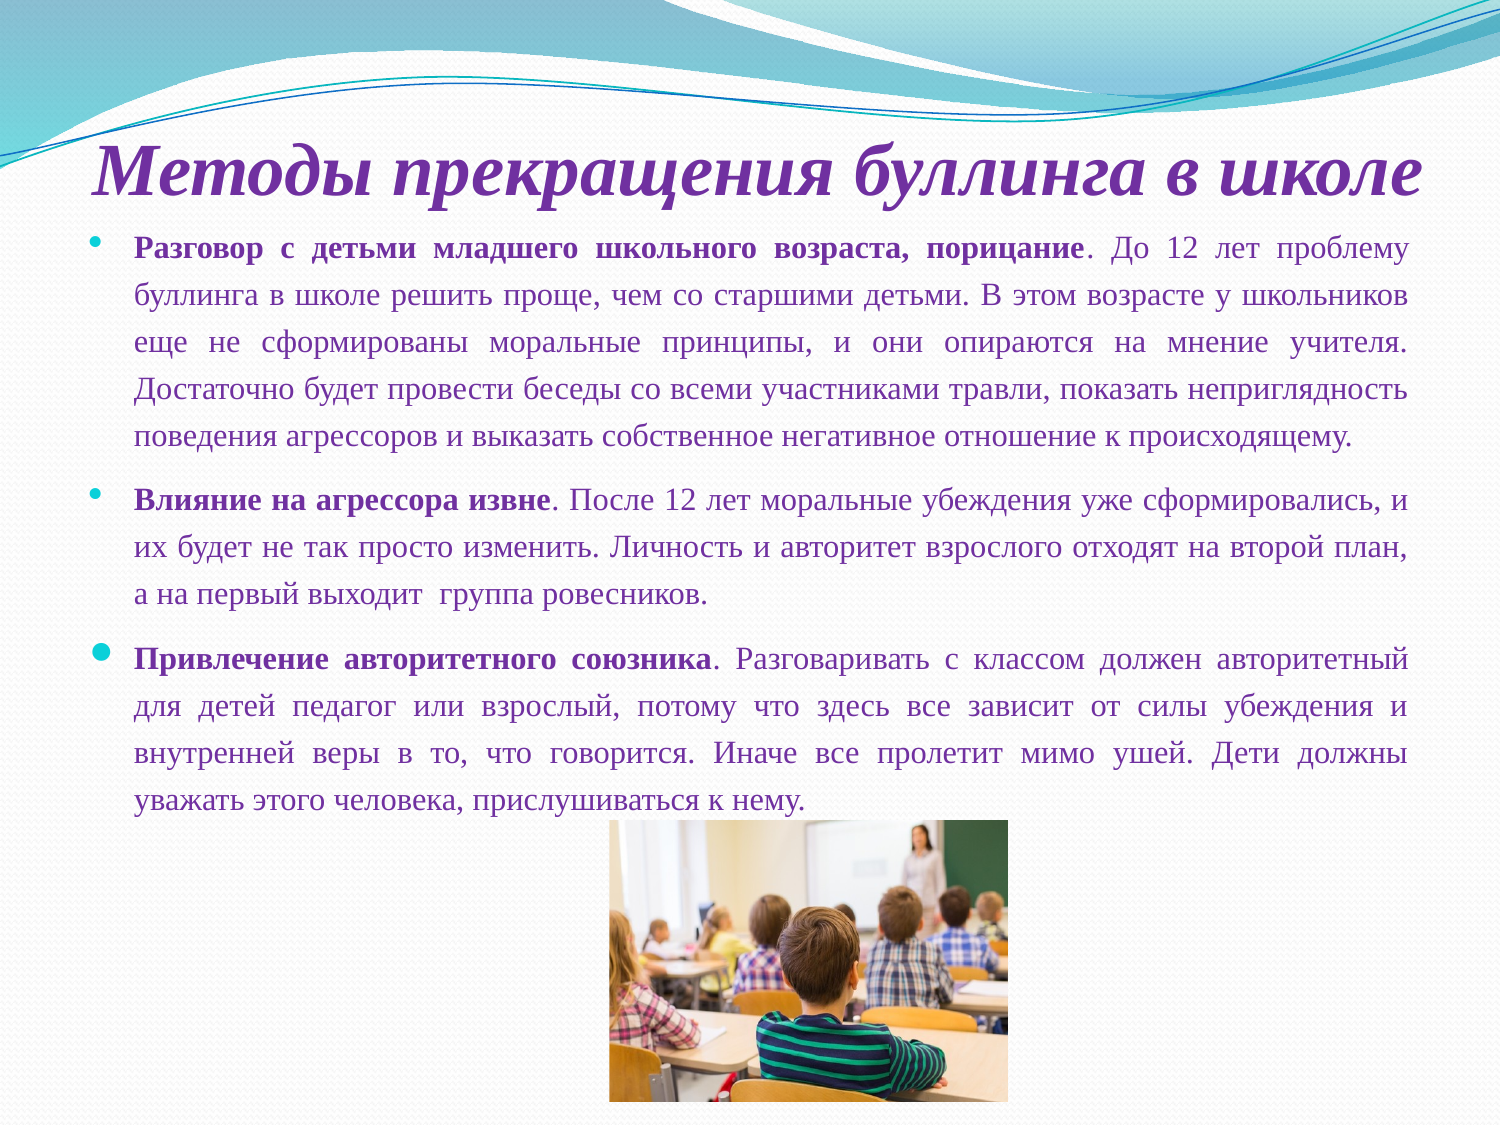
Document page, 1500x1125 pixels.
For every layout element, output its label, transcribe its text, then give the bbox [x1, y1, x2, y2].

picture [609, 820, 1009, 1102]
list Разговор с детьми младшего школьного возраста, порицание. До 12 лет проблему буллинга в школе решить проще, чем со старшими детьми. В этом возрасте у школьников еще не сформированы моральные принципы, и они опираются на мнение учителя. Достаточно будет провести беседы со всеми участниками травли, показать неприглядность поведения агрессоров и выказать собственное негативное отношение к происходящему. Влияние на агрессора извне. После 12 лет моральные убеждения уже сформировались, и их будет не так просто изменить. Личность и авторитет взрослого отходят на второй план, а на первый выходит группа ровесников. Привлечение авторитетного союзника. Разговаривать с классом должен авторитетный для детей педагог или взрослый, потому что здесь все зависит от силы убеждения и внутренней веры в то, что говорится. Иначе все пролетит мимо ушей. Дети должны уважать этого человека, прислушиваться к нему. [75, 210, 1425, 868]
title Методы прекращения буллинга в школе [75, 70, 1425, 210]
